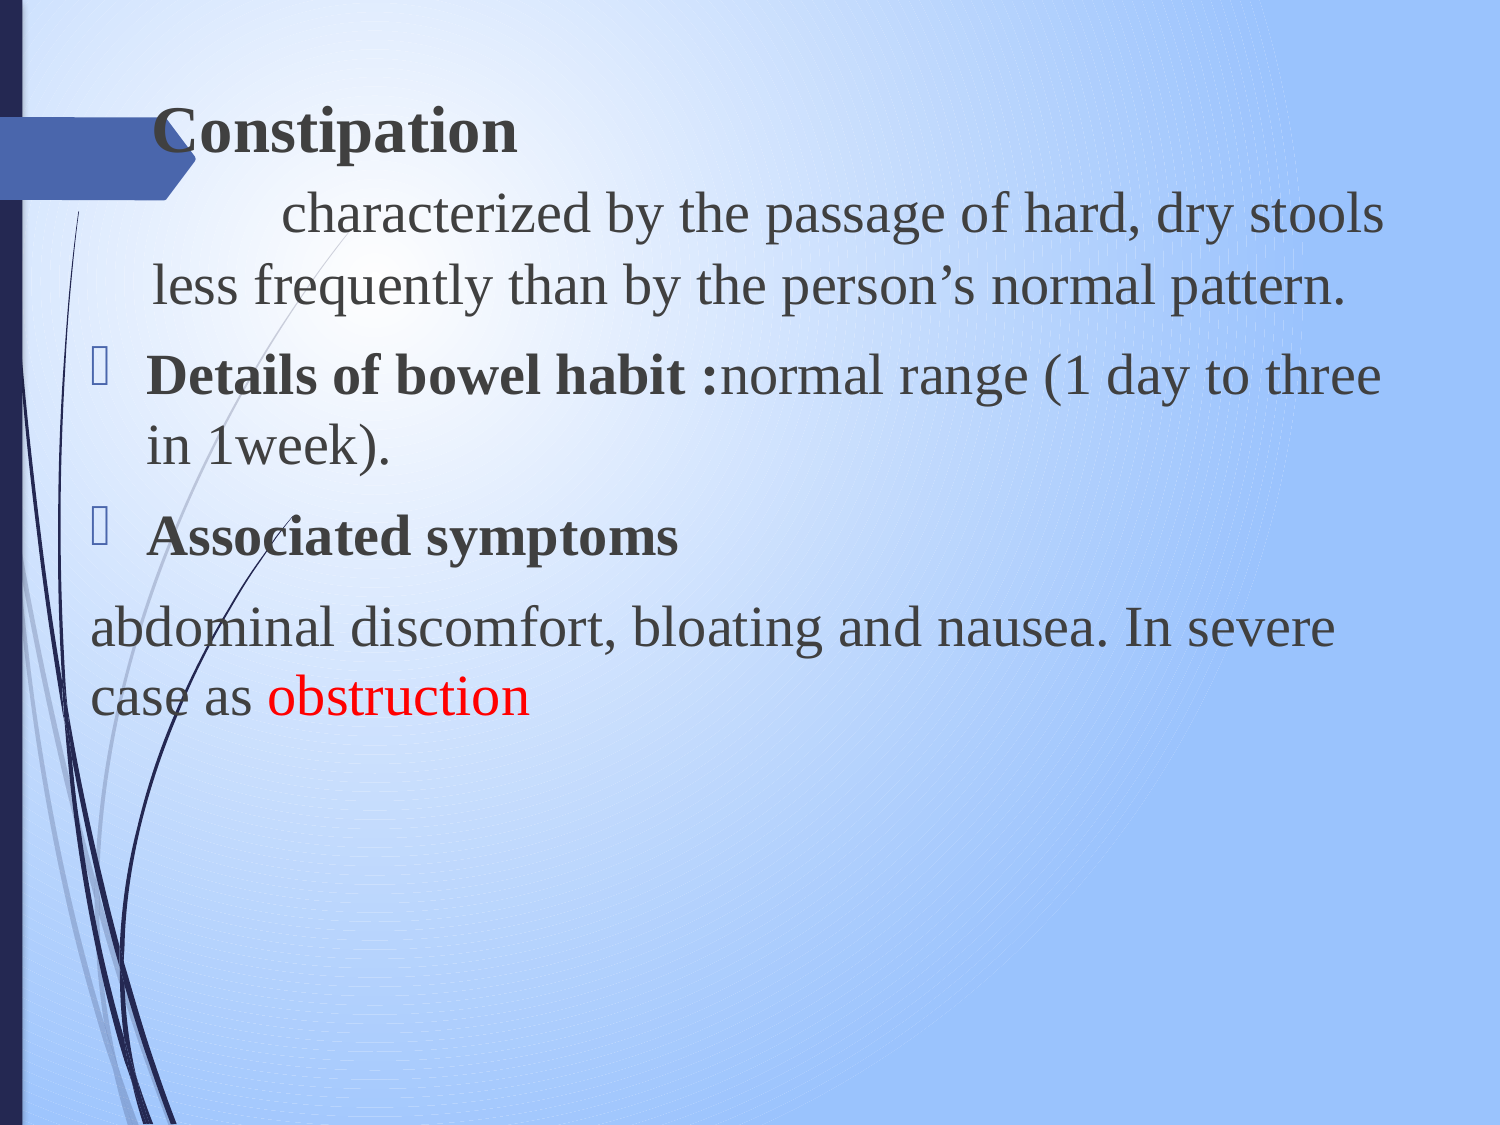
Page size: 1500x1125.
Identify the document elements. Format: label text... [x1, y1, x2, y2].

list Constipation characterized by the passage of hard, dry stools less frequently than by the person’s normal pattern. Details of bowel habit :normal range (1 day to three in 1week). Associated symptoms abdominal discomfort, bloating and nausea. In severe case as obstruction [75, 78, 1425, 1005]
